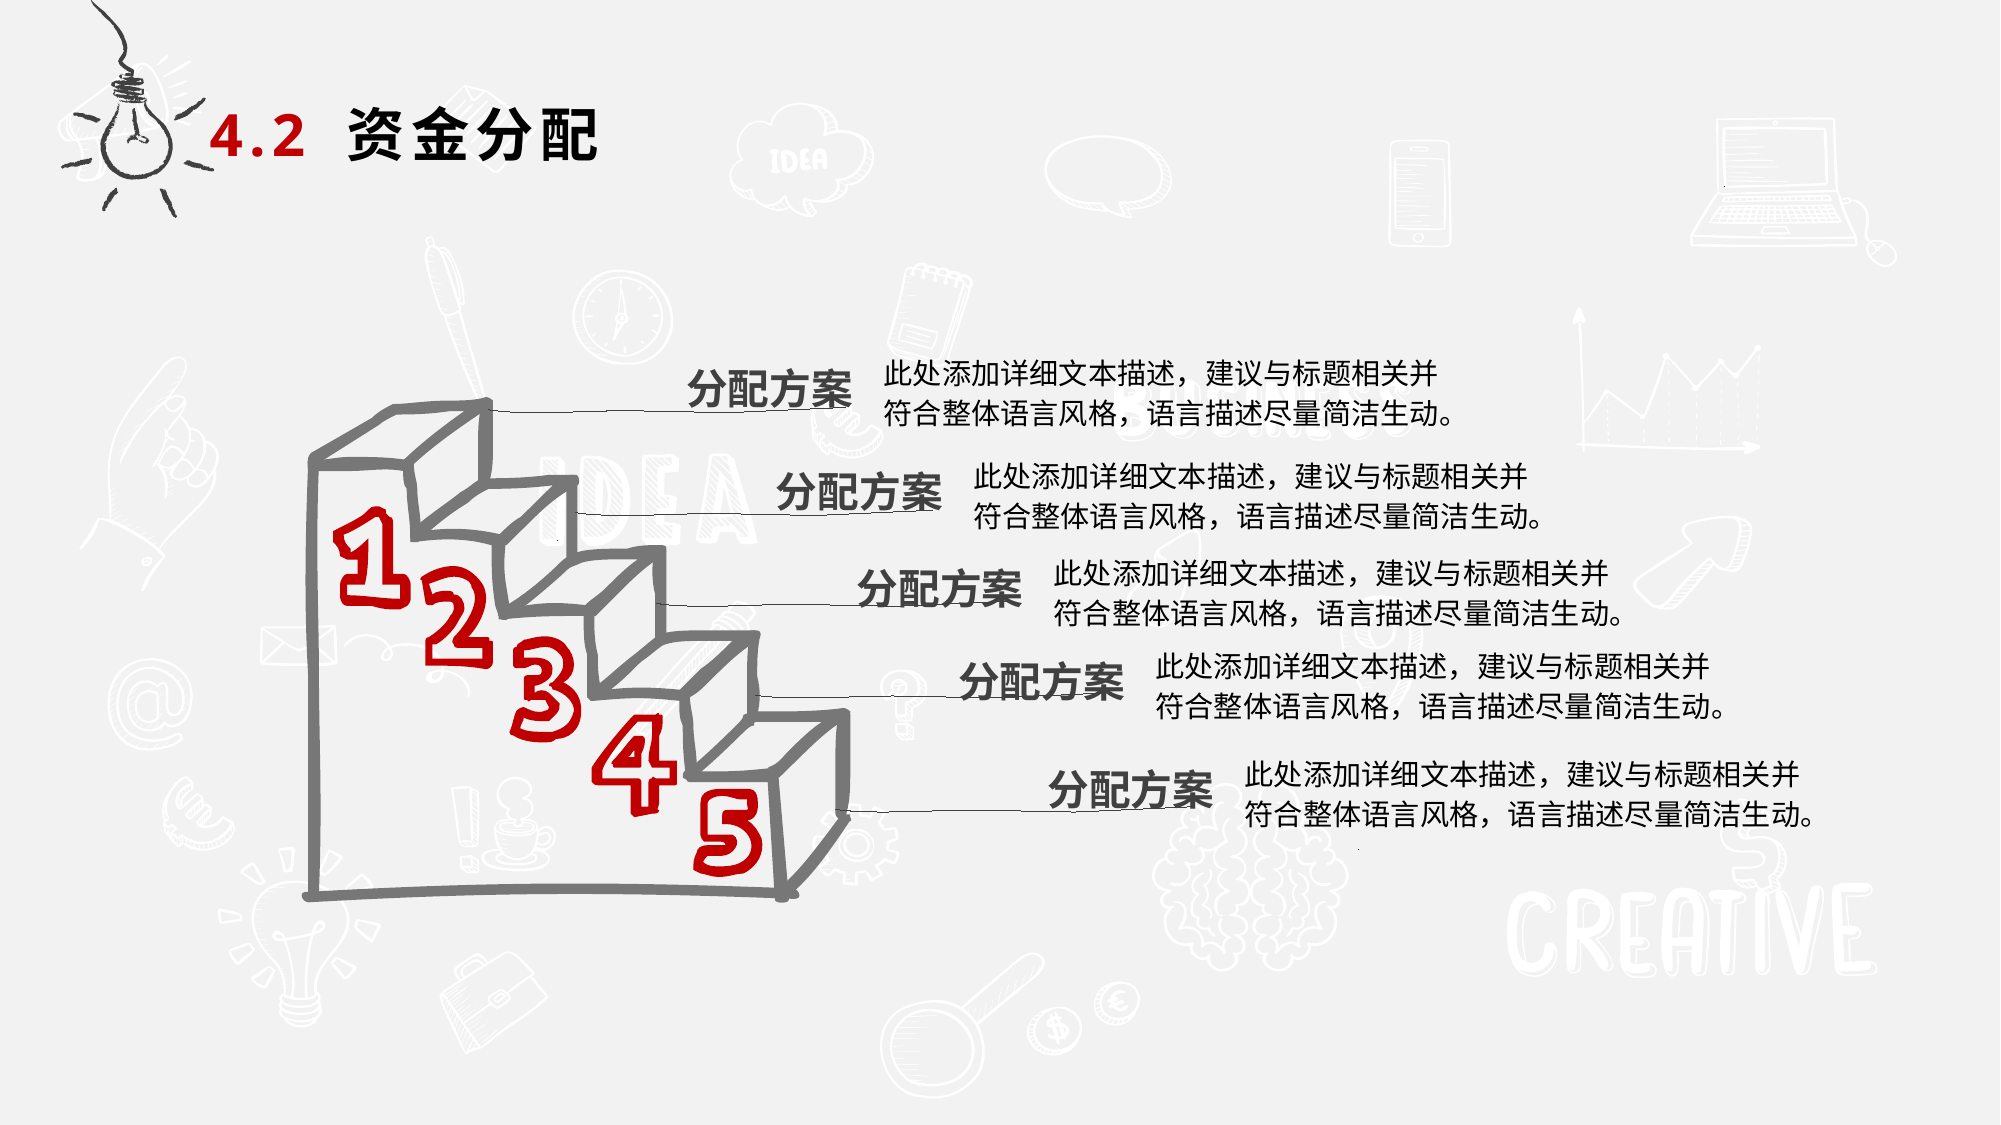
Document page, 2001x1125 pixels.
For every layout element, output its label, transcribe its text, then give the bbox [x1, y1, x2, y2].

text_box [760, 543, 1648, 640]
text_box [862, 635, 1750, 732]
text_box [951, 743, 1839, 840]
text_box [301, 397, 854, 903]
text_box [590, 342, 1473, 439]
text_box 4.2 资金分配 [194, 91, 614, 176]
text_box [854, 808, 951, 814]
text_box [679, 446, 1567, 542]
